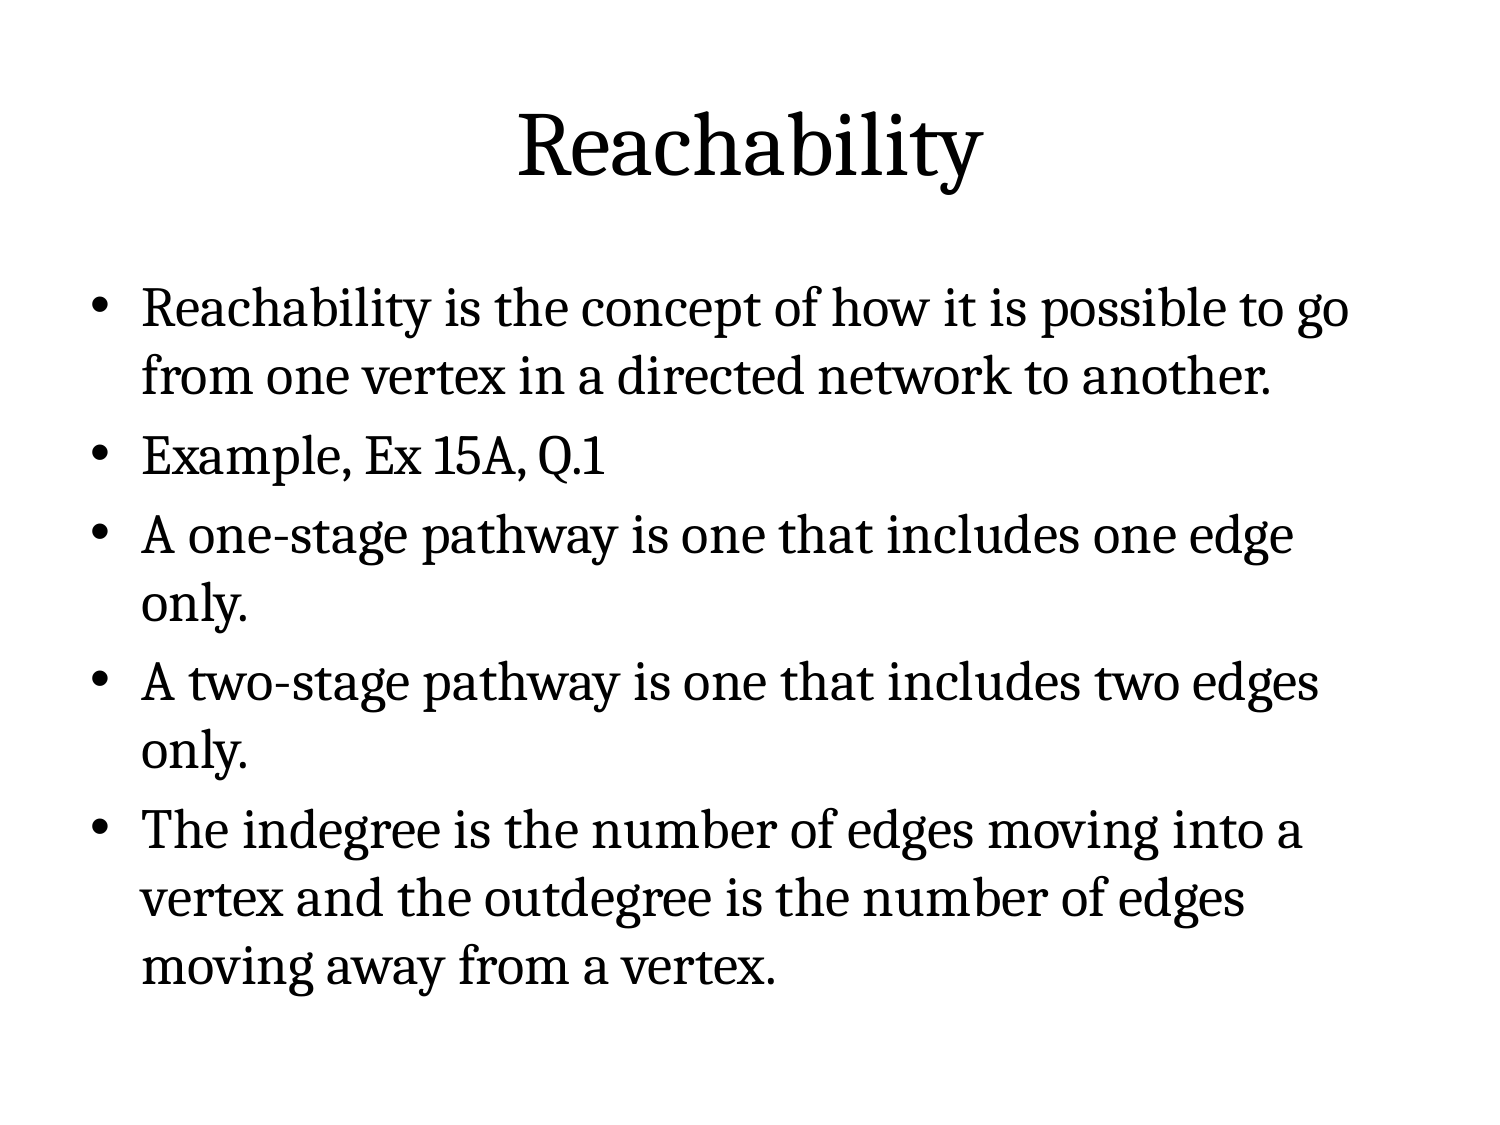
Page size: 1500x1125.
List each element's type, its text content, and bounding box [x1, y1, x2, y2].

title Reachability [75, 45, 1425, 233]
list Reachability is the concept of how it is possible to go from one vertex in a directed network to another. Example, Ex 15A, Q.1 A one-stage pathway is one that includes one edge only. A two-stage pathway is one that includes two edges only. The indegree is the number of edges moving into a vertex and the outdegree is the number of edges moving away from a vertex. [75, 262, 1425, 1005]
